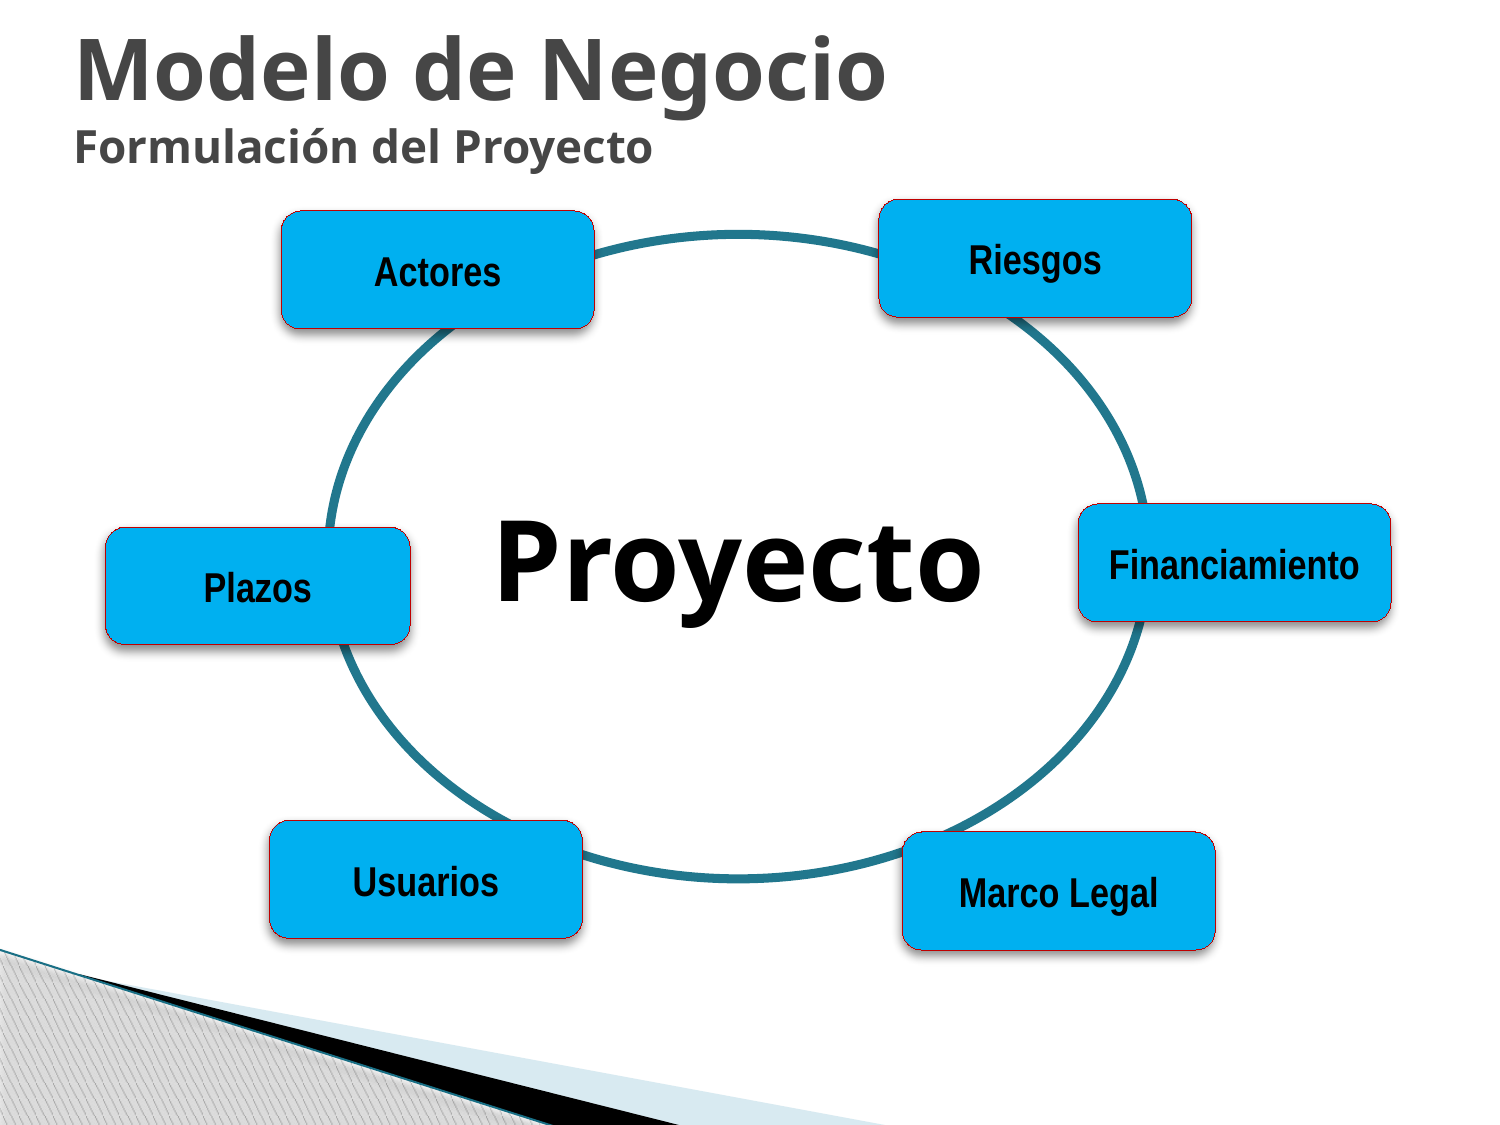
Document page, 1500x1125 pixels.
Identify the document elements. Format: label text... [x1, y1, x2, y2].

text_box Financiamiento [1078, 503, 1392, 622]
text_box Modelo de Negocio Formulación del Proyecto [58, 0, 1409, 188]
text_box Actores [281, 210, 595, 329]
text_box Proyecto [325, 229, 1148, 884]
text_box Riesgos [878, 199, 1192, 318]
text_box Marco Legal [902, 831, 1216, 951]
text_box Usuarios [269, 820, 583, 939]
text_box Plazos [105, 527, 411, 645]
